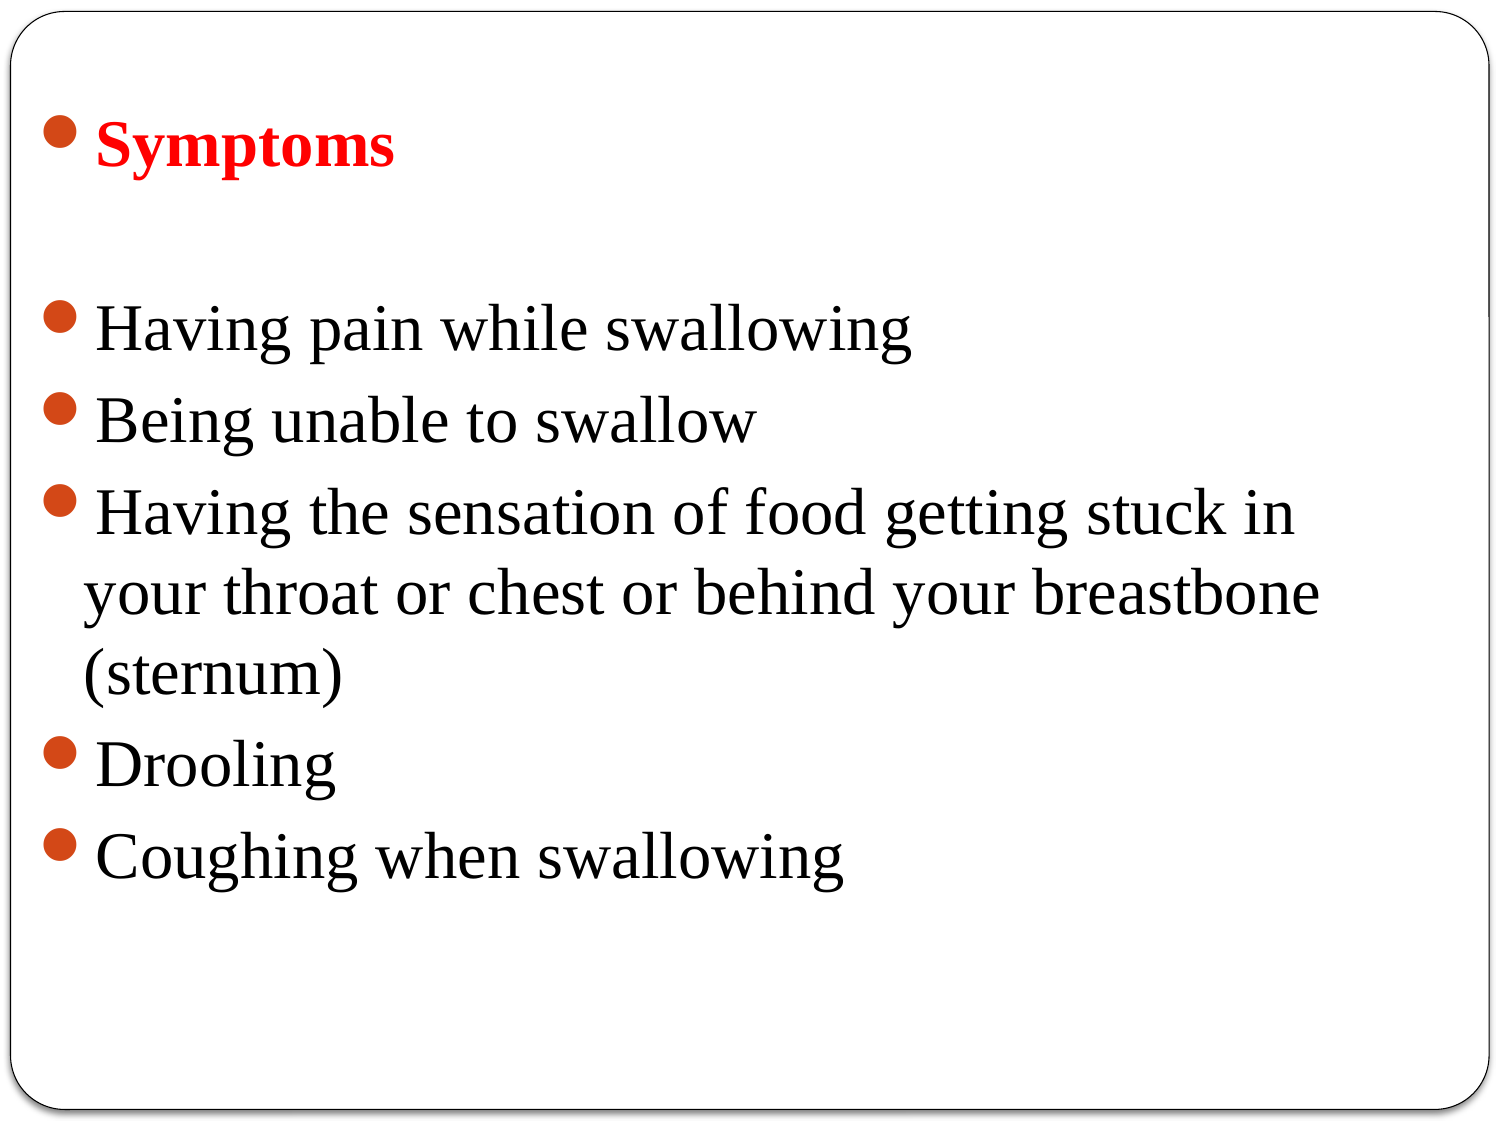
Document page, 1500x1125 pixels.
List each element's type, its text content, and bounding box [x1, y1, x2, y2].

text_box Symptoms Having pain while swallowing Being unable to swallow Having the sensation of food getting stuck in your throat or chest or behind your breastbone (sternum) Drooling Coughing when swallowing [24, 0, 1430, 1059]
